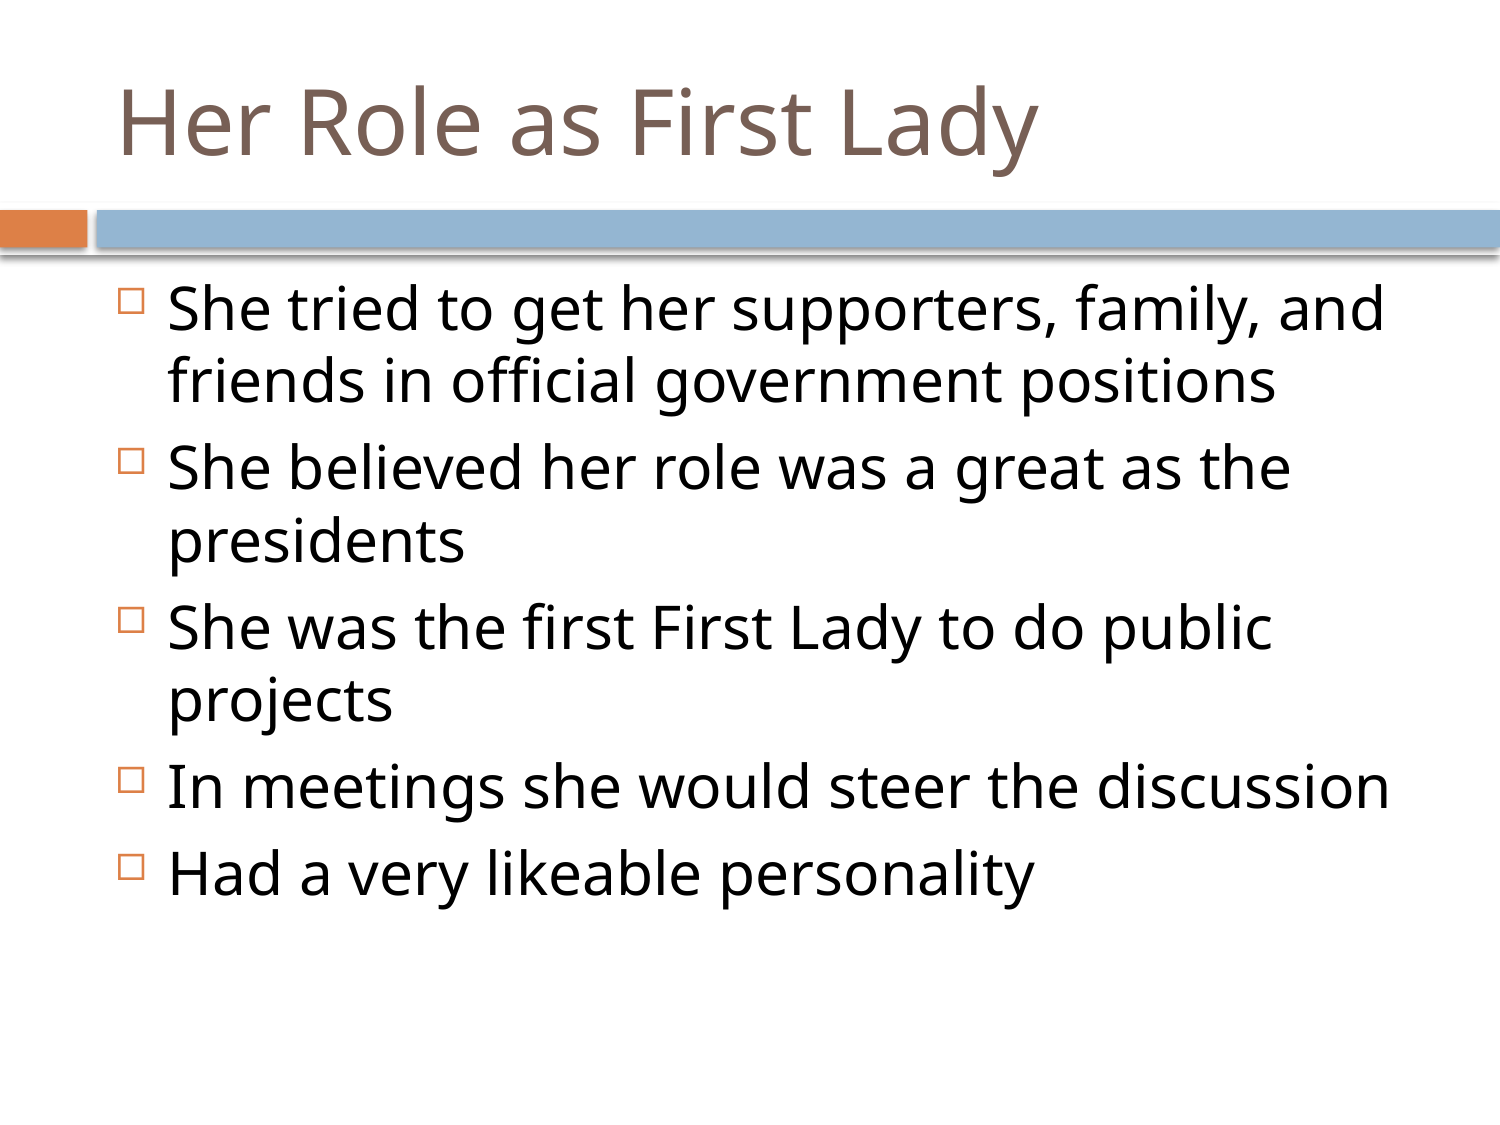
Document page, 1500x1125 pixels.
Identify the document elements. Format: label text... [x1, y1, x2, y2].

list She tried to get her supporters, family, and friends in official government positions She believed her role was a great as the presidents She was the first First Lady to do public projects In meetings she would steer the discussion Had a very likeable personality [100, 262, 1438, 1000]
title Her Role as First Lady [100, 37, 1438, 200]
